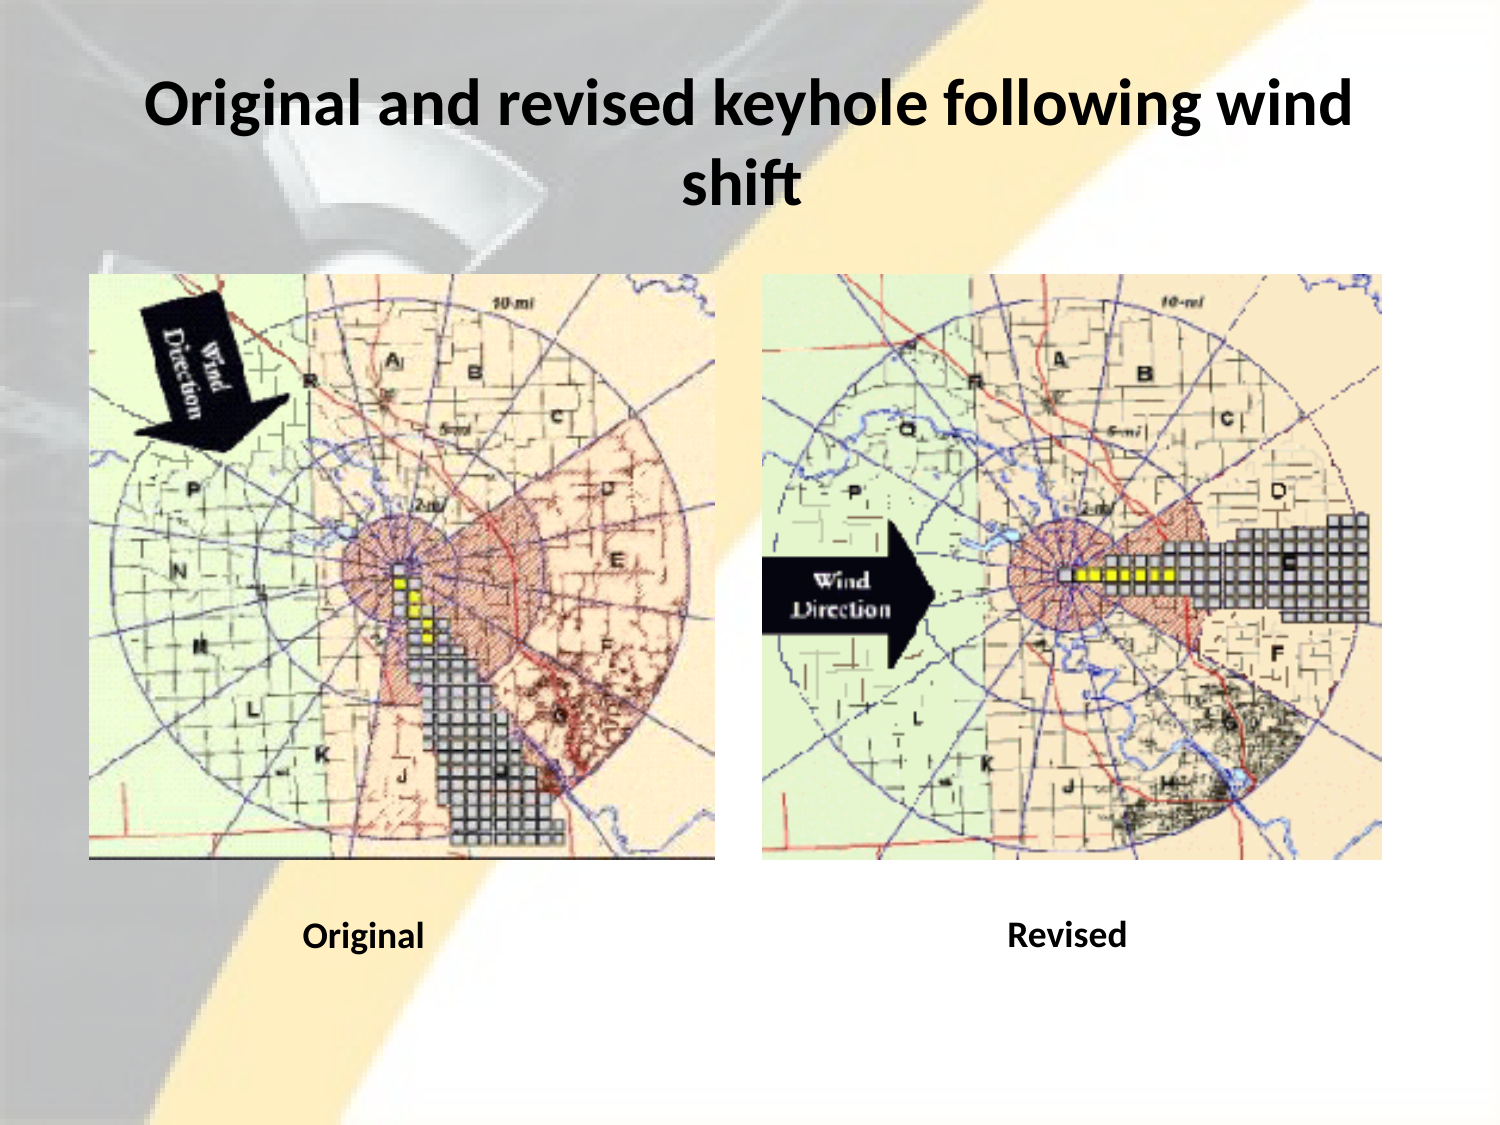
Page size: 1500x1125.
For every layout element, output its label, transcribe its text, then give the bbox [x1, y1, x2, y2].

text_box Original [94, 903, 634, 964]
picture [89, 274, 715, 860]
title Original and revised keyhole following wind shift [75, 45, 1425, 233]
picture [762, 273, 1382, 860]
text_box Revised [801, 902, 1342, 963]
